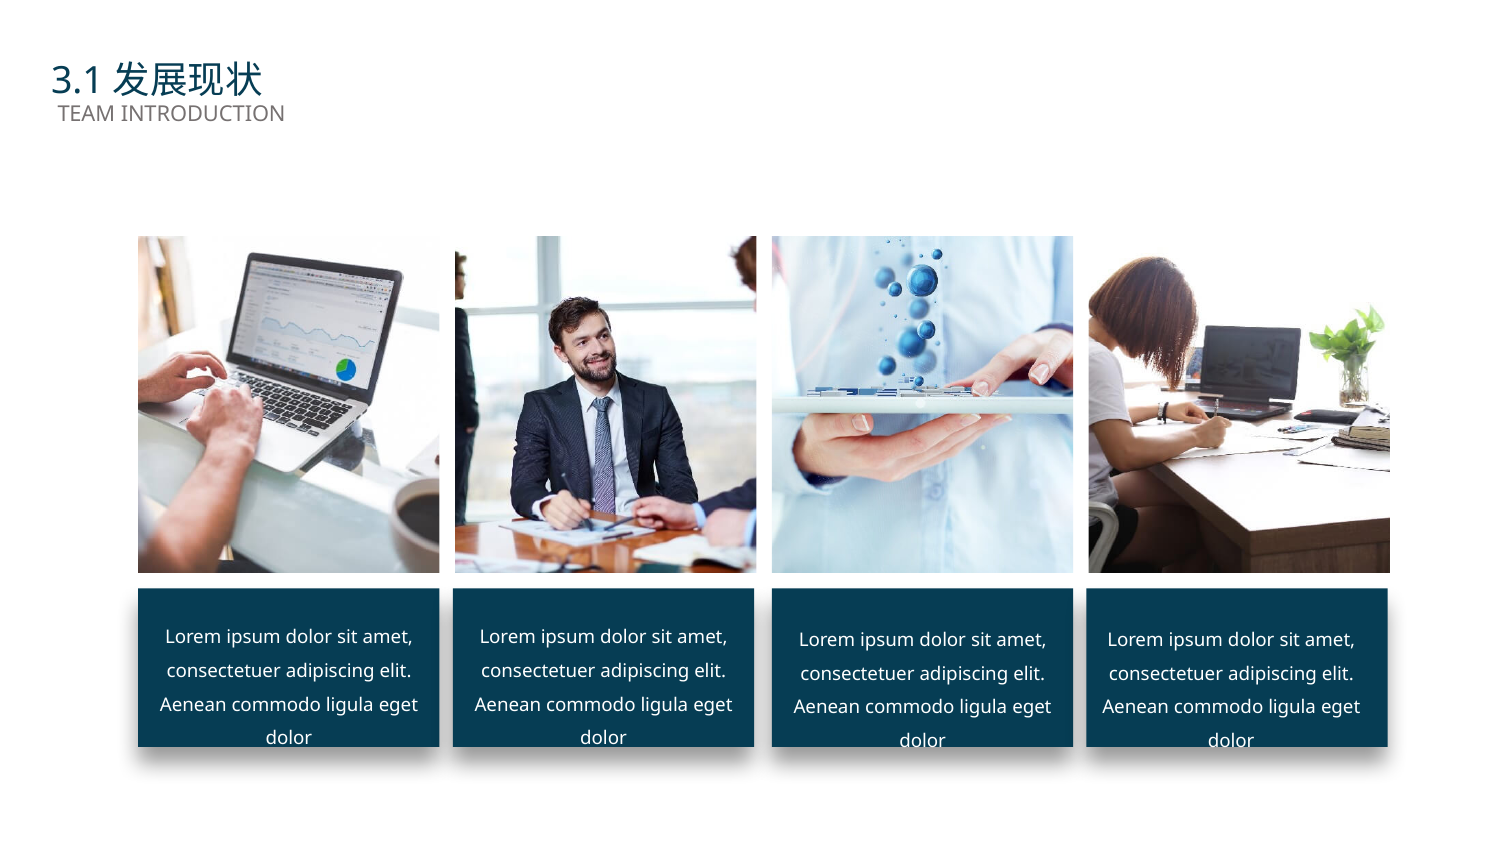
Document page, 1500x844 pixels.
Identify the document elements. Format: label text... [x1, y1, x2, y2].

text_box [771, 587, 1074, 748]
picture [1088, 236, 1390, 573]
text_box Lorem ipsum dolor sit amet, consectetuer adipiscing elit. Aenean commodo ligula eget dolor [141, 606, 437, 756]
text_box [57, 44, 302, 134]
picture [454, 236, 757, 573]
text_box [137, 587, 440, 748]
text_box Lorem ipsum dolor sit amet, consectetuer adipiscing elit. Aenean commodo ligula eget dolor [774, 608, 1071, 759]
picture [771, 236, 1074, 573]
picture [138, 236, 440, 573]
text_box [1085, 587, 1389, 748]
text_box Lorem ipsum dolor sit amet, consectetuer adipiscing elit. Aenean commodo ligula eget dolor [1083, 608, 1379, 759]
text_box Lorem ipsum dolor sit amet, consectetuer adipiscing elit. Aenean commodo ligula eget dolor [455, 606, 752, 756]
text_box [452, 587, 755, 748]
